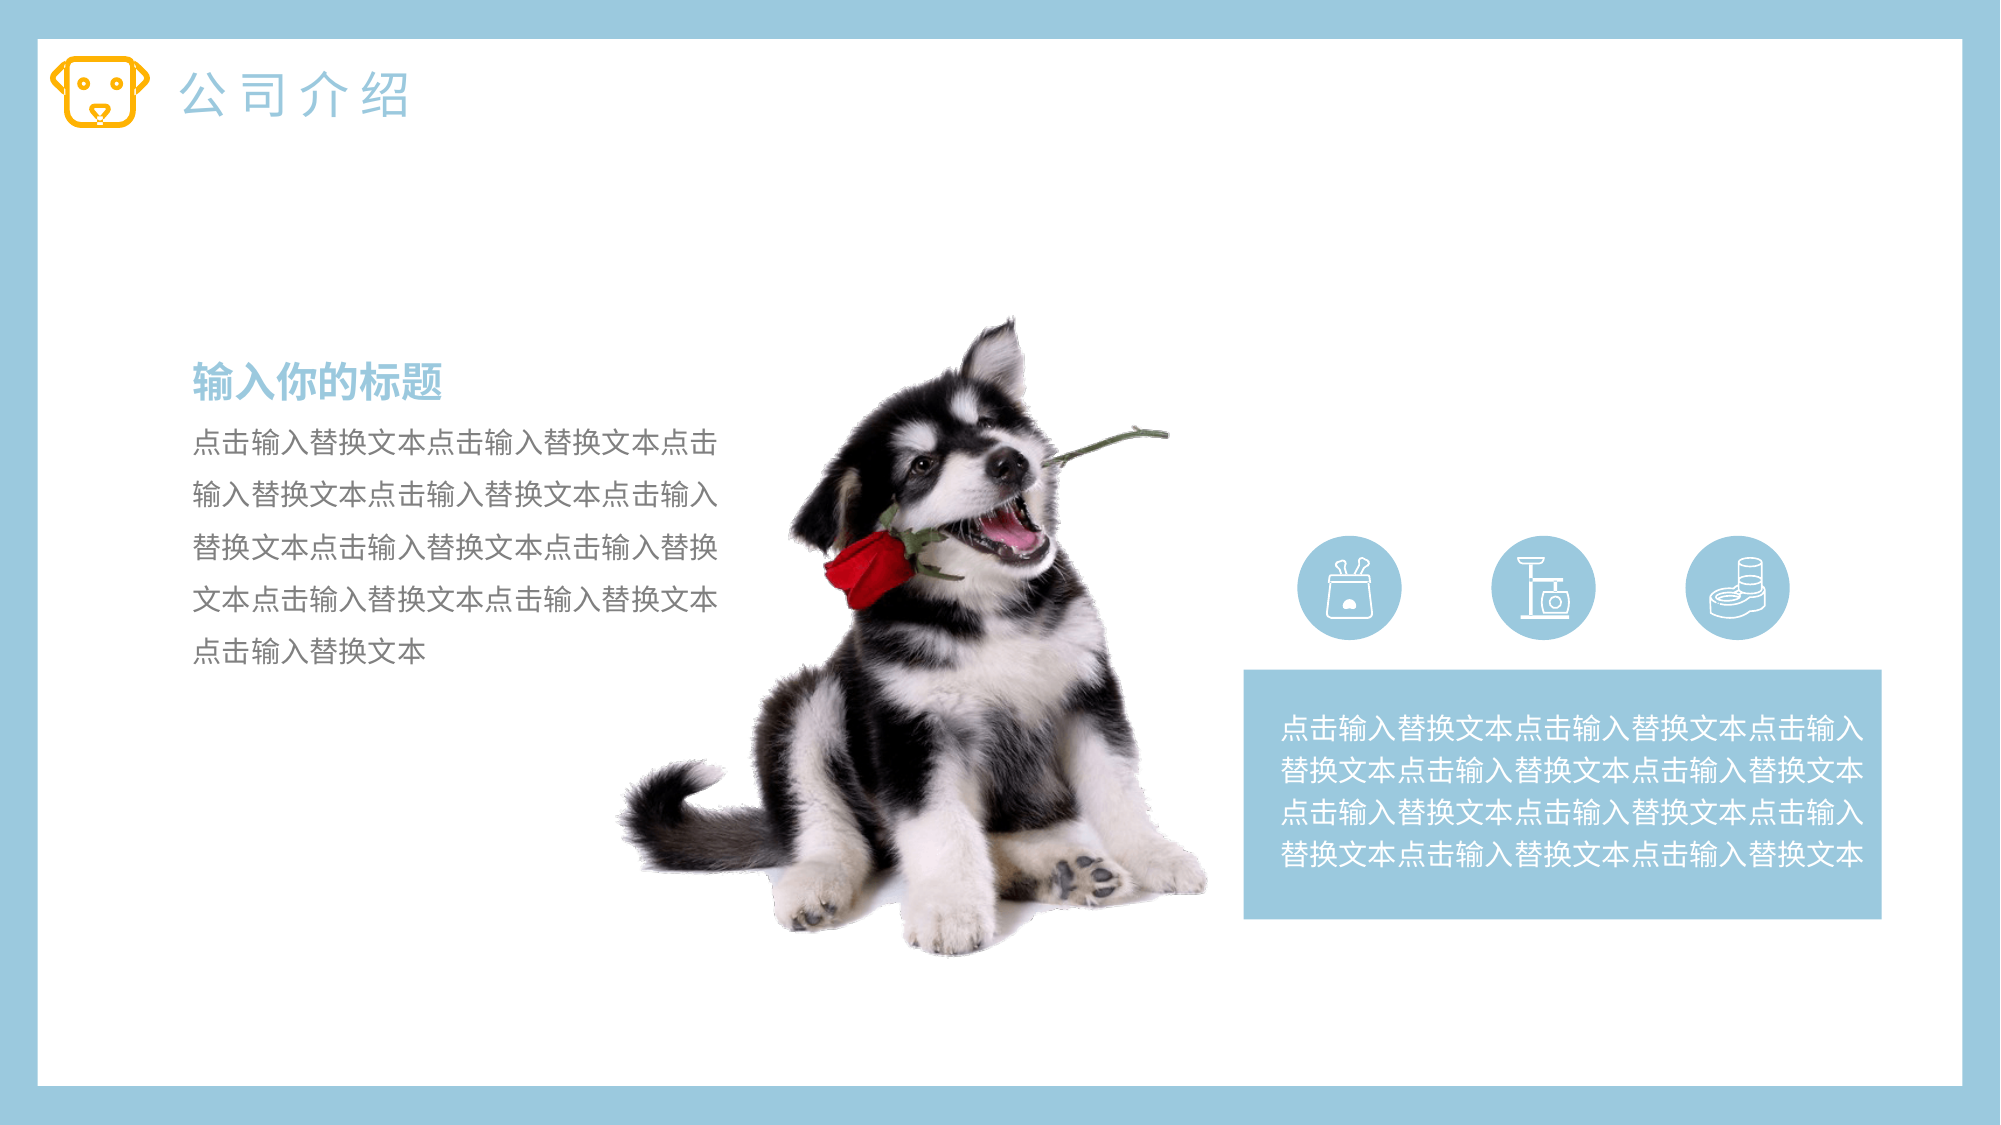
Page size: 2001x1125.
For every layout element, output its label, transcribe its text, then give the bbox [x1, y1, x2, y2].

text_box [1297, 535, 1402, 640]
text_box [49, 56, 150, 128]
picture [602, 294, 1228, 982]
text_box 点击输入替换文本点击输入替换文本点击输入替换文本点击输入替换文本点击输入替换文本点击输入替换文本点击输入替换文本点击输入替换文本点击输入替换文本点击输入替换文本 [177, 399, 602, 677]
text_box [1685, 535, 1790, 640]
text_box [36, 38, 1963, 1087]
text_box 公 司 介 绍 [162, 56, 1126, 131]
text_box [1491, 535, 1596, 640]
text_box [0, 0, 2000, 1125]
text_box [1242, 668, 1883, 920]
text_box 点击输入替换文本点击输入替换文本点击输入替换文本点击输入替换文本点击输入替换文本点击输入替换文本点击输入替换文本点击输入替换文本点击输入替换文本点击输入替换文本 [1265, 696, 1882, 921]
text_box 输入你的标题 [177, 348, 484, 399]
